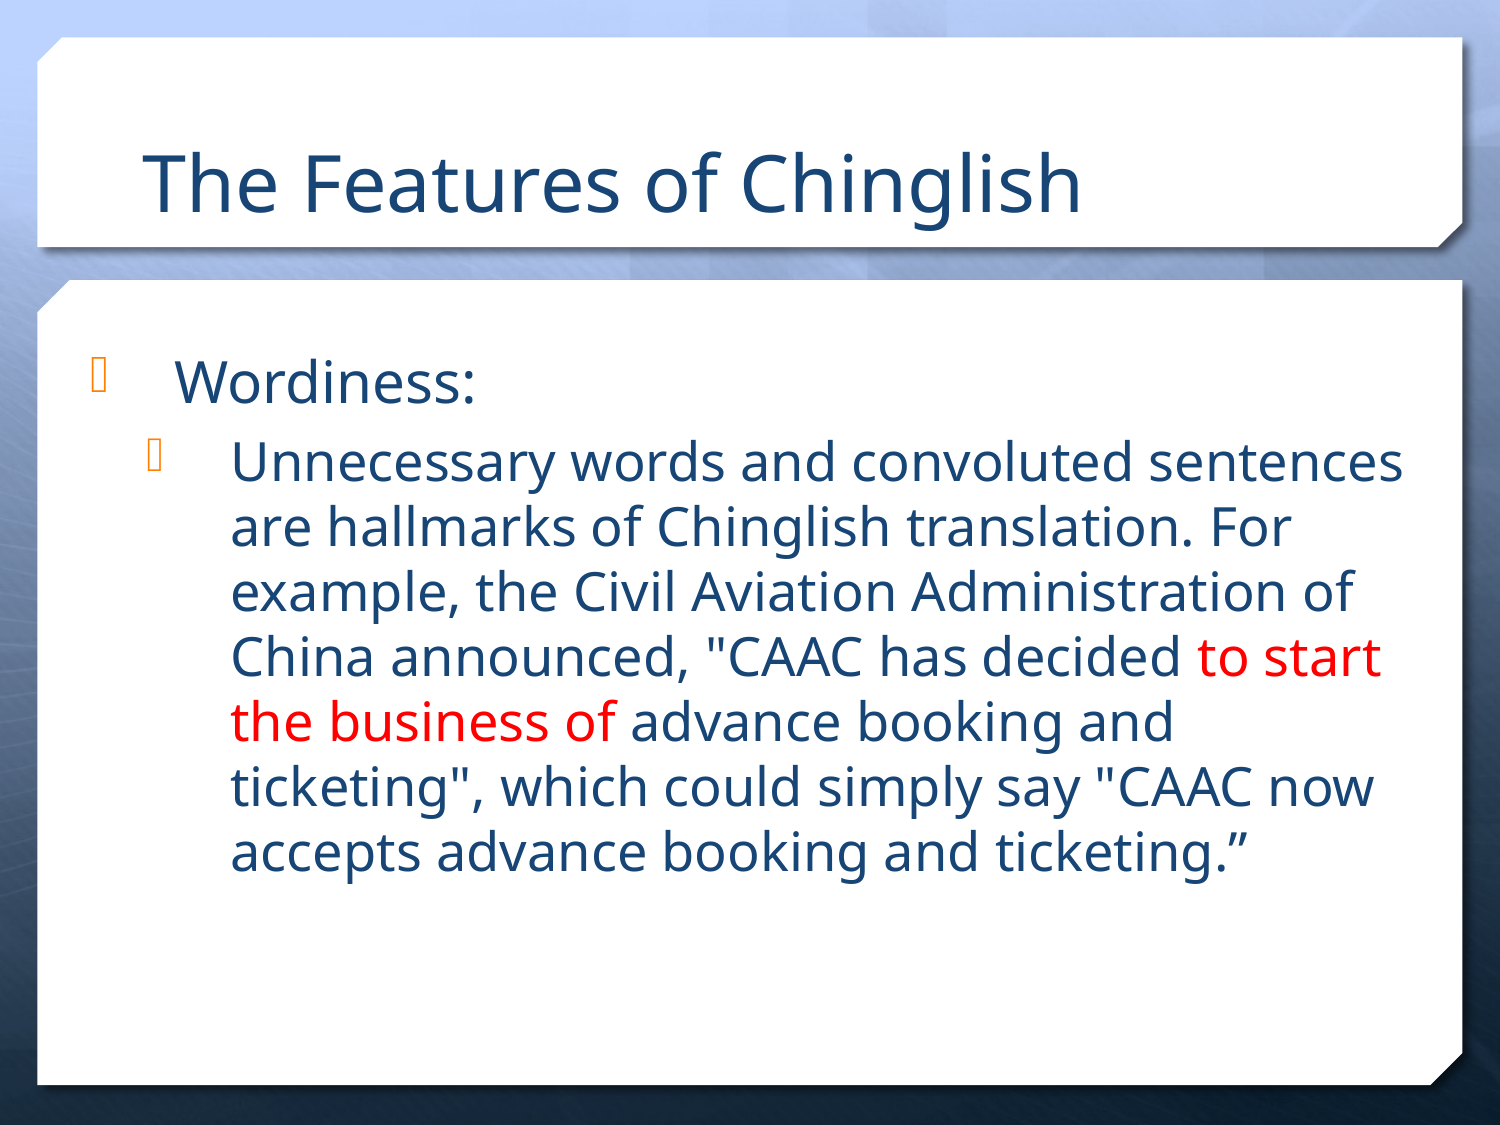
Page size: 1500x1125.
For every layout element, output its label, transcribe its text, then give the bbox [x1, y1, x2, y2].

title The Features of Chinglish [127, 48, 1372, 236]
list Wordiness: Unnecessary words and convoluted sentences are hallmarks of Chinglish translation. For example, the Civil Aviation Administration of China announced, "CAAC has decided to start the business of advance booking and ticketing", which could simply say "CAAC now accepts advance booking and ticketing.” [75, 337, 1425, 1075]
